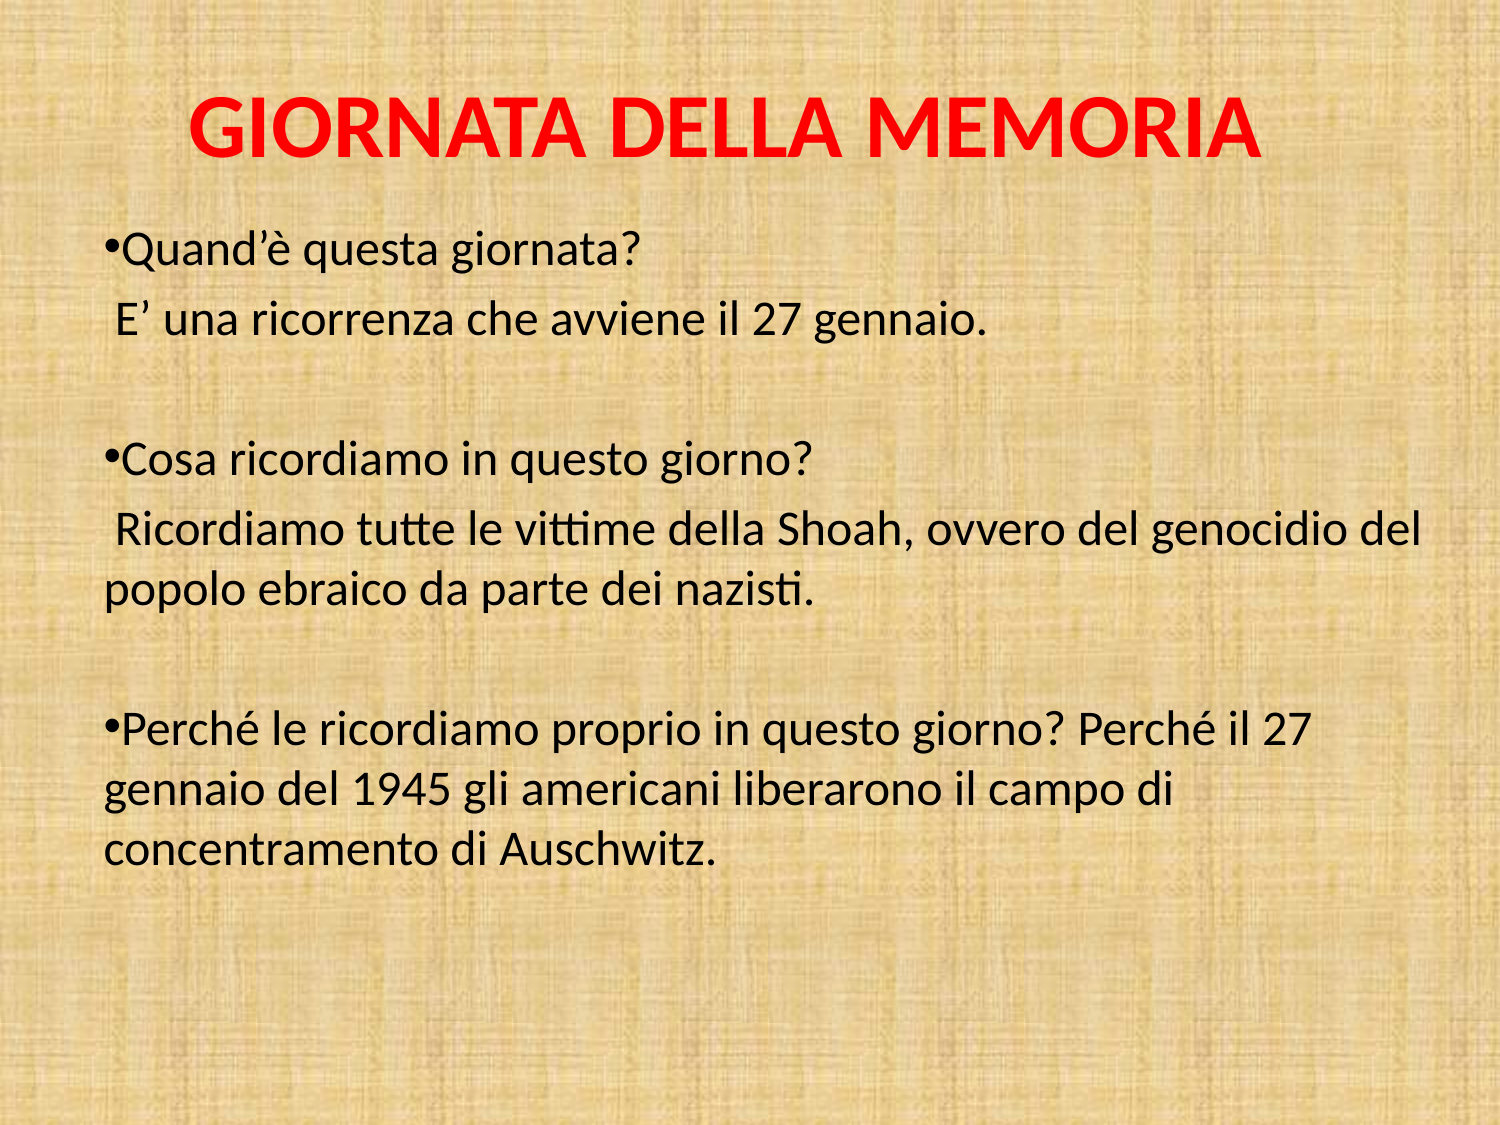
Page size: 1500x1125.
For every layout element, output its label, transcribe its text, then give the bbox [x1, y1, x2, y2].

title GIORNATA DELLA MEMORIA [88, 0, 1364, 208]
picture [0, 0, 1500, 1125]
subtitle Quand’è questa giornata? E’ una ricorrenza che avviene il 27 gennaio. Cosa ricordiamo in questo giorno? Ricordiamo tutte le vittime della Shoah, ovvero del genocidio del popolo ebraico da parte dei nazisti. Perché le ricordiamo proprio in questo giorno? Perché il 27 gennaio del 1945 gli americani liberarono il campo di concentramento di Auschwitz. [88, 208, 1459, 1083]
